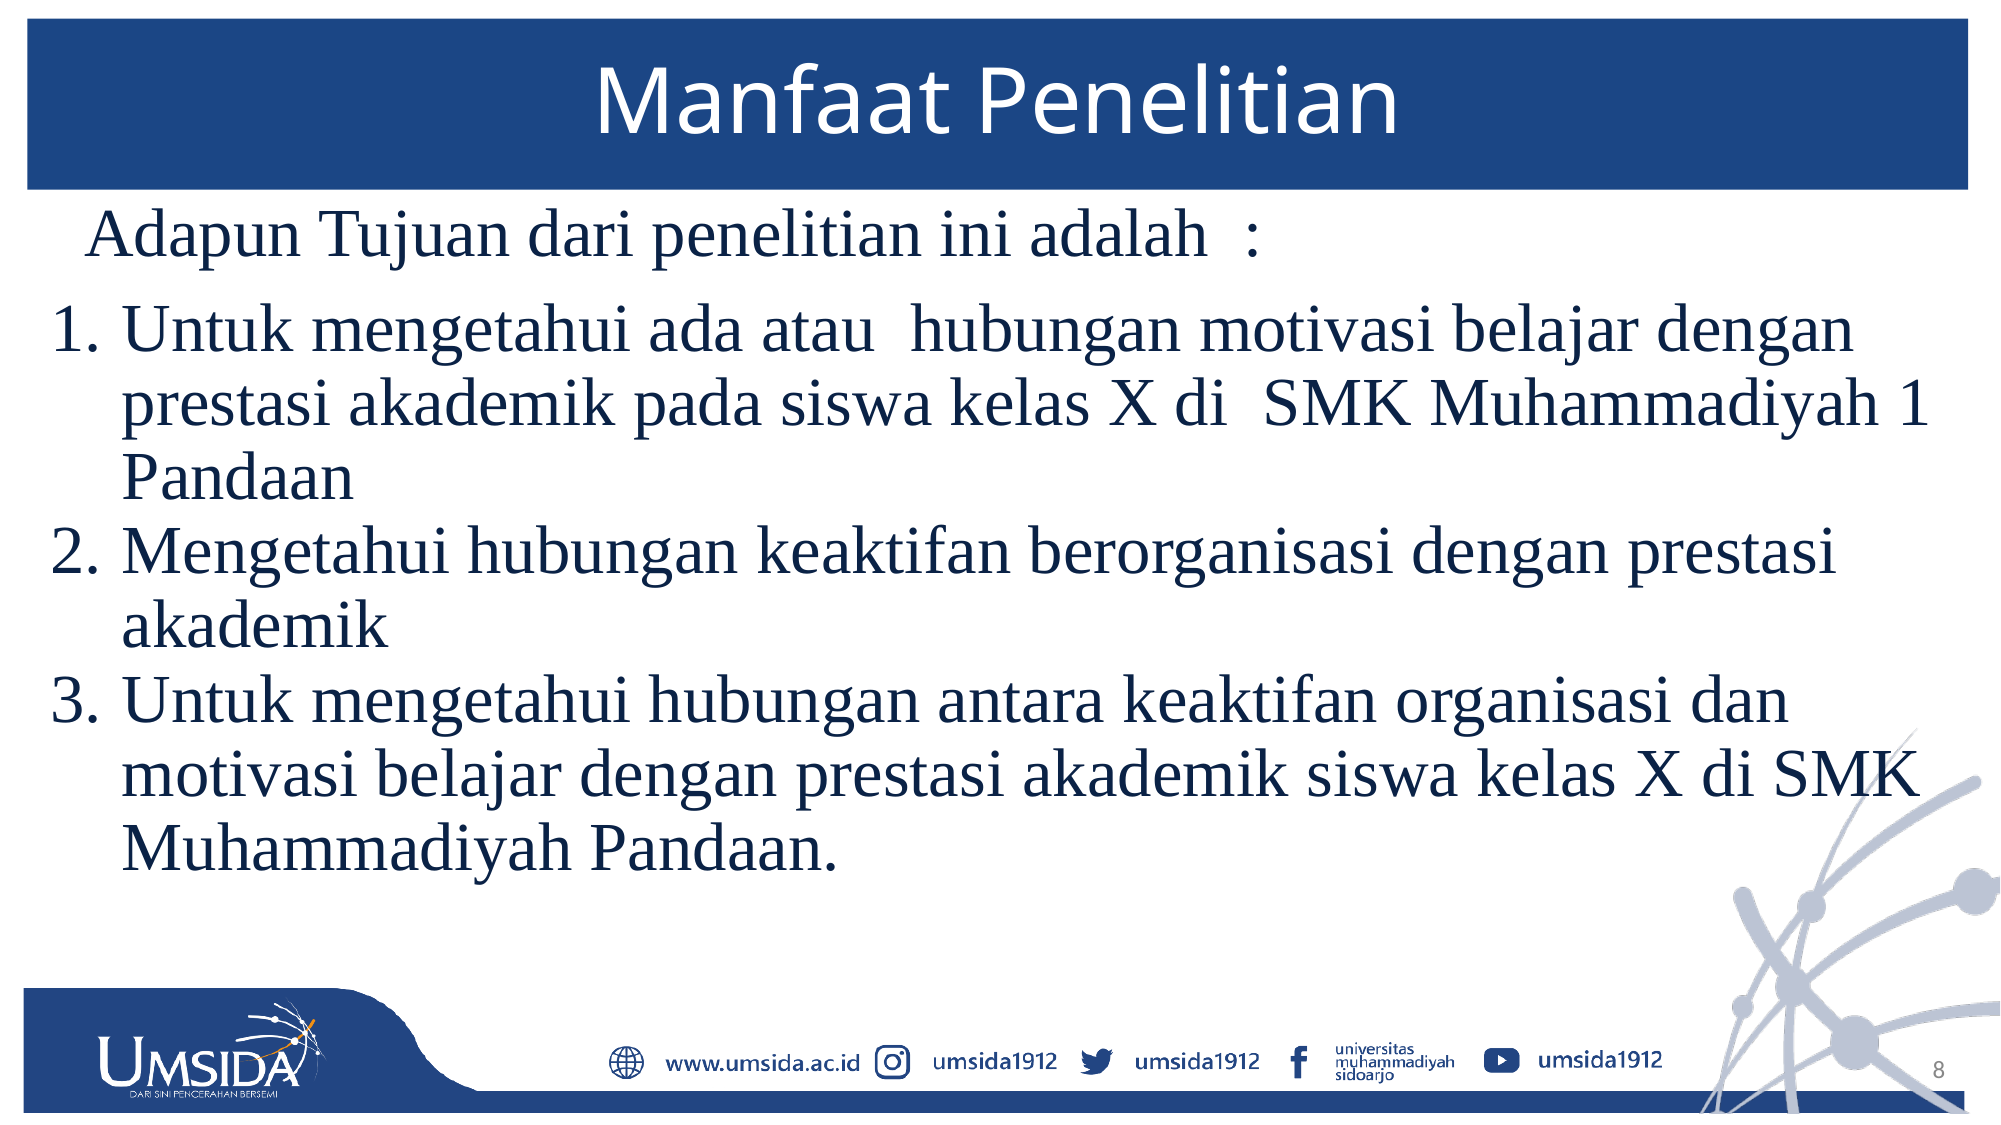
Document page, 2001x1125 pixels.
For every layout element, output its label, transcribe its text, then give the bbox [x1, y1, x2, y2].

picture [23, 51, 2001, 1114]
title Manfaat Penelitian [27, 18, 1969, 190]
text_box Adapun Tujuan dari penelitian ini adalah : Untuk mengetahui ada atau hubungan motivasi belajar dengan prestasi akademik pada siswa kelas X di SMK Muhammadiyah 1 Pandaan Mengetahui hubungan keaktifan berorganisasi dengan prestasi akademik Untuk mengetahui hubungan antara keaktifan organisasi dan motivasi belajar dengan prestasi akademik siswa kelas X di SMK Muhammadiyah Pandaan. [31, 189, 1973, 1025]
